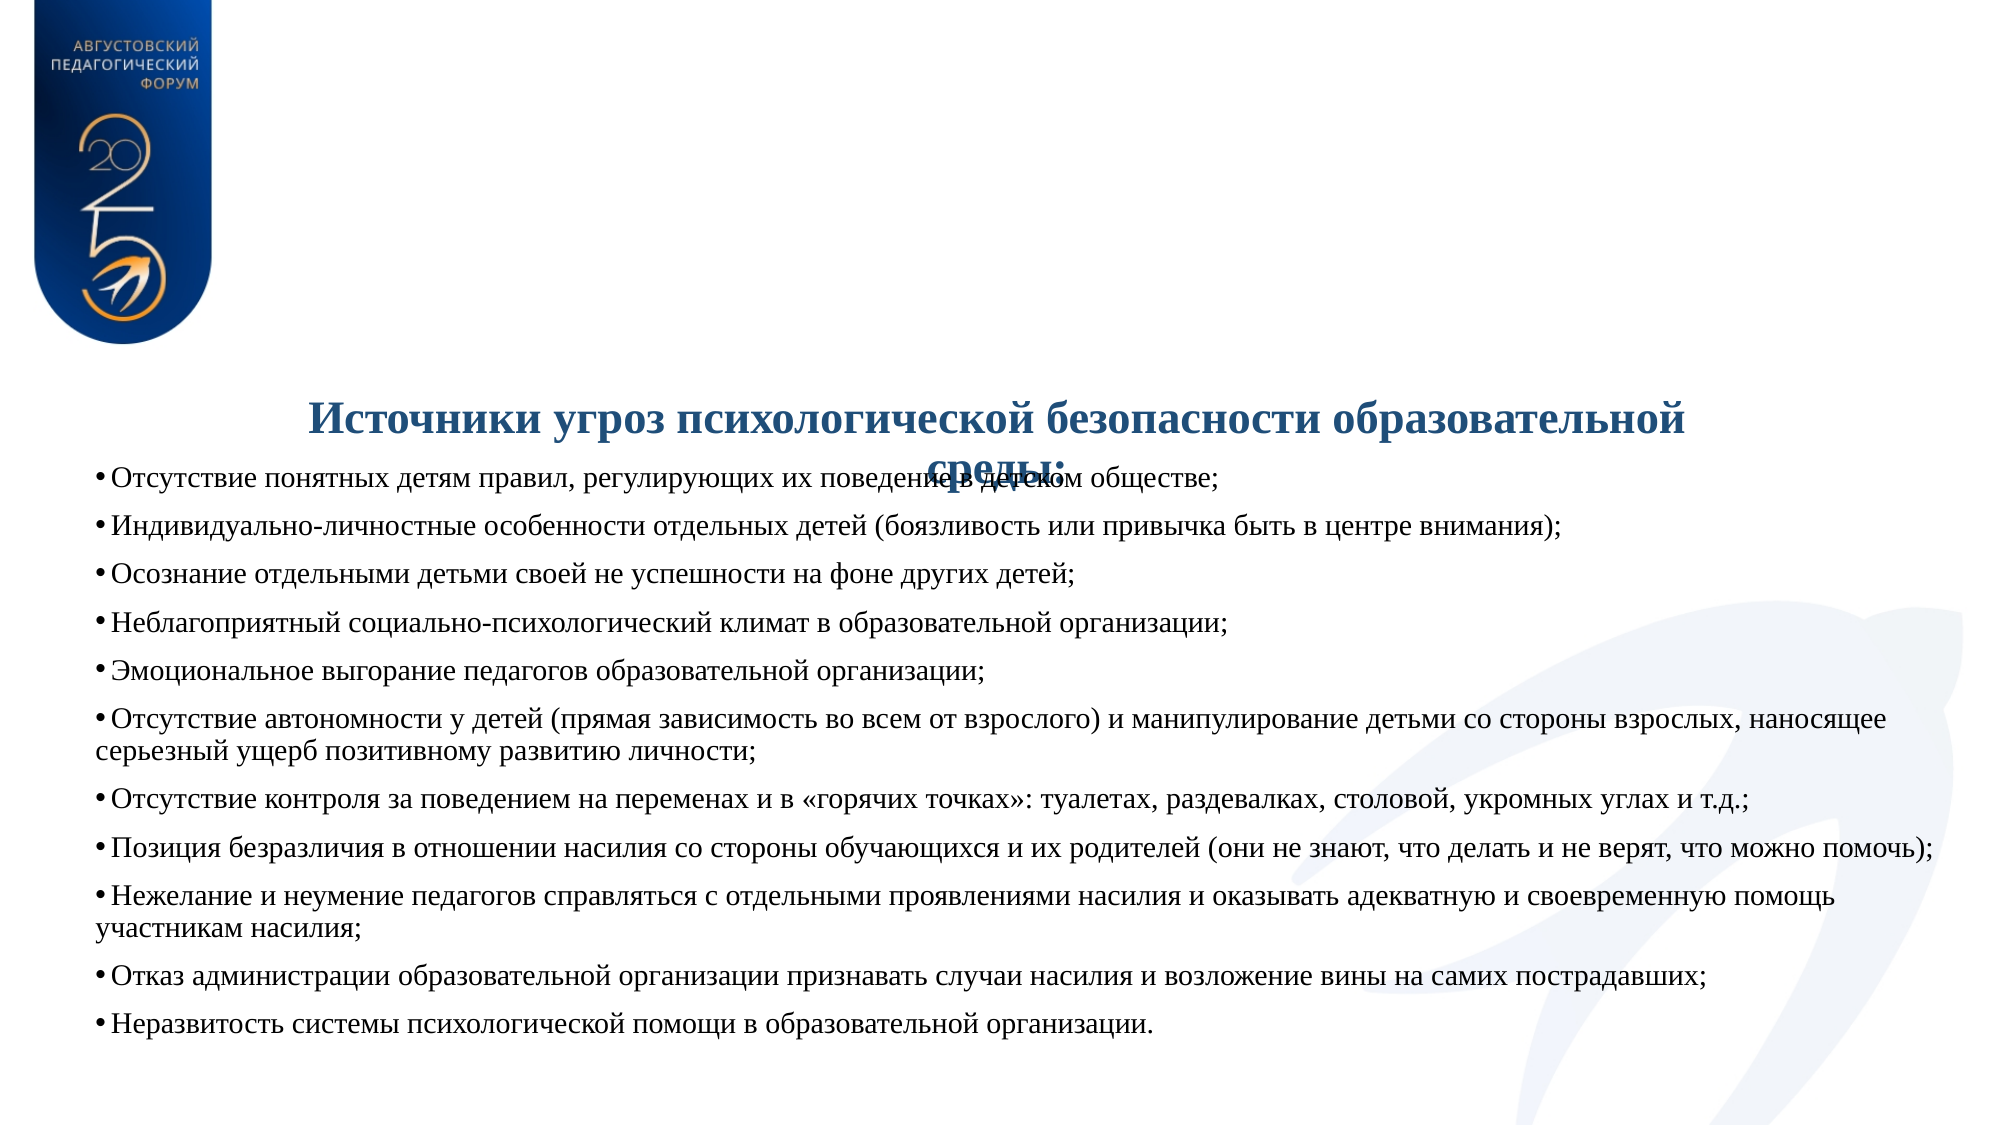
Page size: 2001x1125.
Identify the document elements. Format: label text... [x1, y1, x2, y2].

subtitle Отсутствие понятных детям правил, регулирующих их поведение в детском обществе; Индивидуально-личностные особенности отдельных детей (боязливость или привычка быть в центре внимания); Осознание отдельными детьми своей не успешности на фоне других детей; Неблагоприятный социально-психологический климат в образовательной организации; Эмоциональное выгорание педагогов образовательной организации; Отсутствие автономности у детей (прямая зависимость во всем от взрослого) и манипулирование детьми со стороны взрослых, наносящее серьезный ущерб позитивному развитию личности; Отсутствие контроля за поведением на переменах и в «горячих точках»: туалетах, раздевалках, столовой, укромных углах и т.д.; Позиция безразличия в отношении насилия со стороны обучающихся и их родителей (они не знают, что делать и не верят, что можно помочь); Нежелание и неумение педагогов справляться с отдельными проявлениями насилия и оказывать адекватную и своевременную помощь участникам насилия; Отказ администрации образовательной организации признавать случаи насилия и возложение вины на самих пострадавших; Неразвитость системы психологической помощи в образовательной организации. [80, 454, 1971, 1076]
picture [0, 0, 2001, 1125]
title Источники угроз психологической безопасности образовательной среды: [247, 299, 1748, 454]
